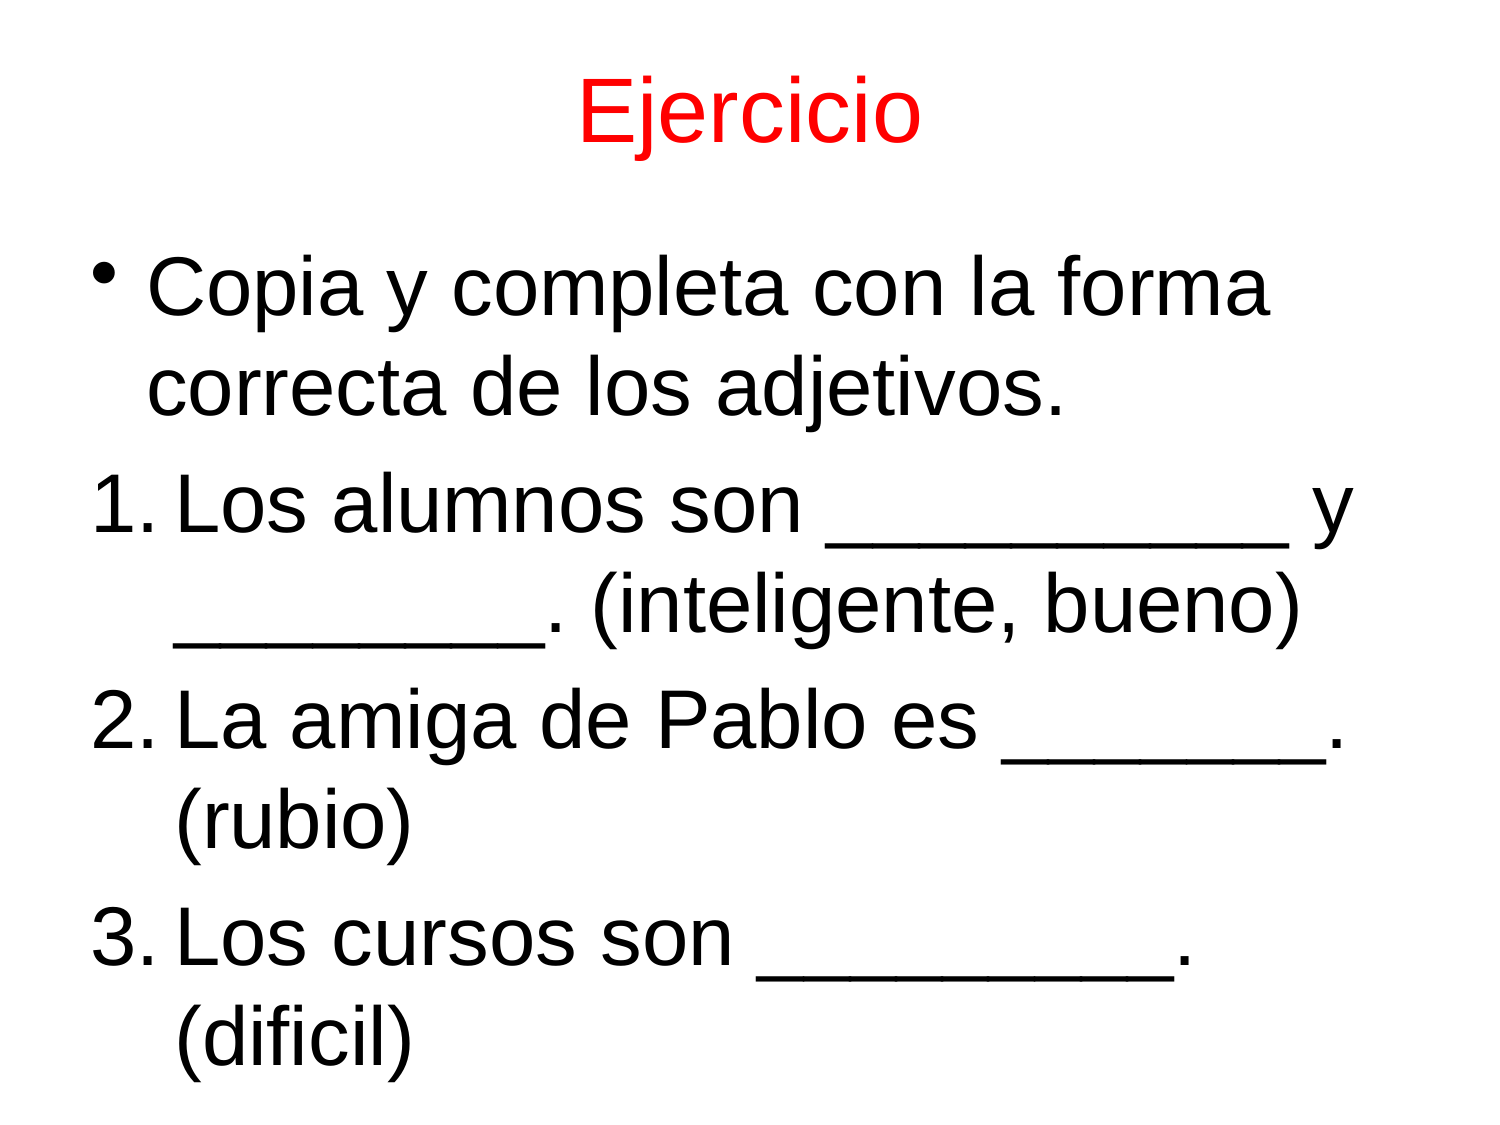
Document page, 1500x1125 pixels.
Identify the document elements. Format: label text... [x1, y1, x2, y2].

list Copia y completa con la forma correcta de los adjetivos. Los alumnos son __________ y ________. (inteligente, bueno) La amiga de Pablo es _______. (rubio) Los cursos son _________. (dificil) [75, 224, 1425, 968]
title Ejercicio [75, 12, 1425, 200]
